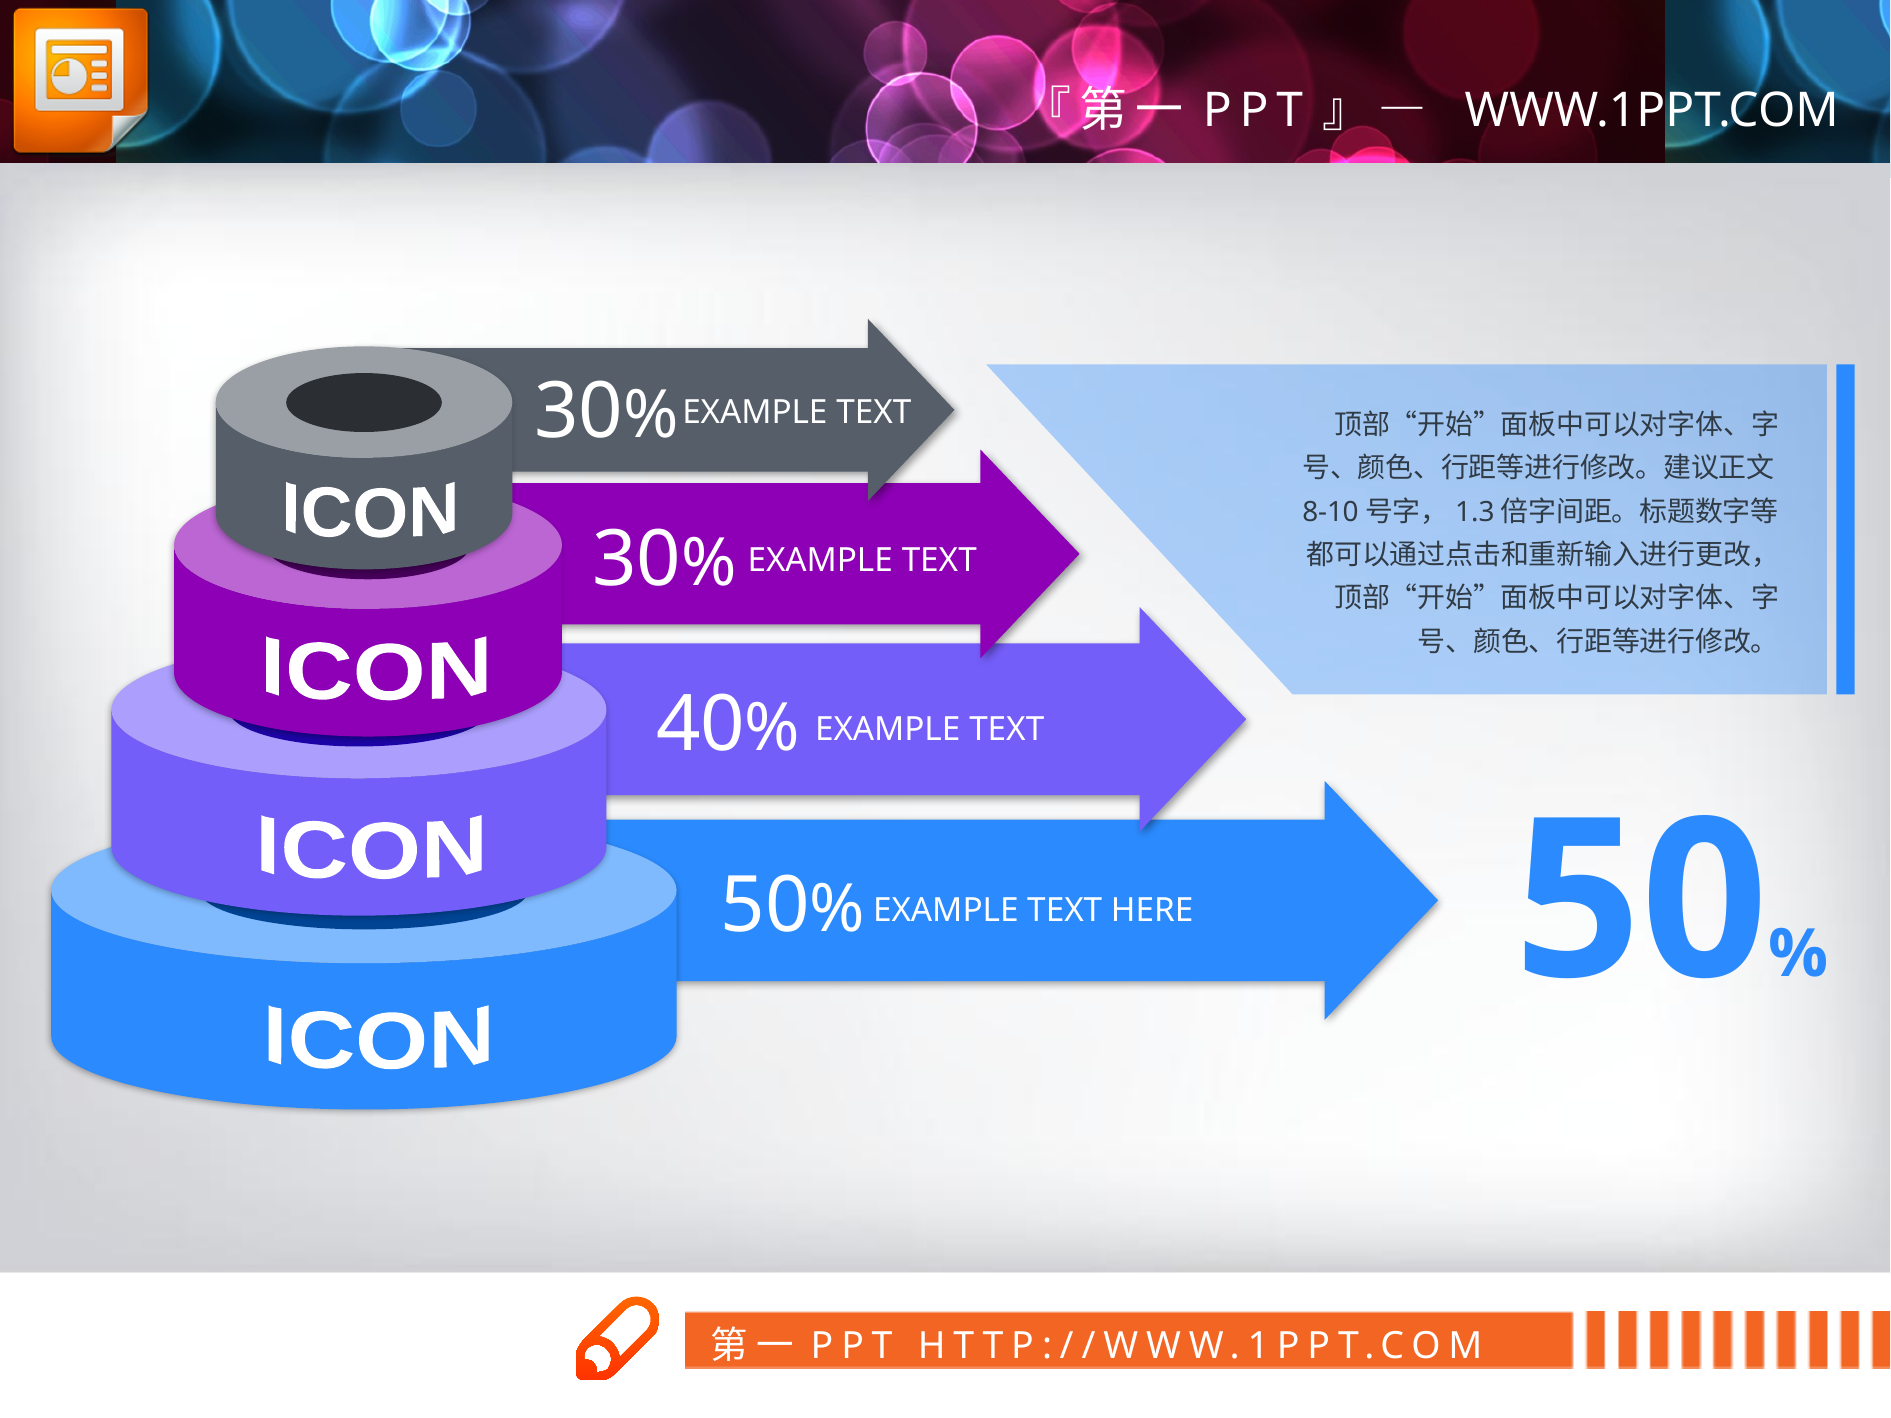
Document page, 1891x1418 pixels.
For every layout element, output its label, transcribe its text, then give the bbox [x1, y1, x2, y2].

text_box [215, 346, 513, 570]
text_box 40% [641, 664, 816, 773]
text_box [610, 607, 1247, 832]
text_box [567, 449, 1080, 659]
text_box 30% [519, 352, 694, 461]
text_box EXAMPLE TEXT [732, 531, 992, 586]
text_box [986, 364, 1827, 695]
picture [0, 0, 1891, 1275]
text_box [173, 480, 563, 737]
text_box 50% [705, 845, 880, 954]
text_box 顶部“开始”面板中可以对字体、字号、颜色、行距等进行修改。建议正文8-10号字，1.3倍字间距。标题数字等都可以通过点击和重新输入进行更改，顶部“开始”面板中可以对字体、字号、颜色、行距等进行修改。 [1287, 389, 1794, 665]
text_box EXAMPLE TEXT HERE [858, 880, 1209, 936]
text_box [280, 924, 448, 930]
text_box [1836, 364, 1855, 695]
picture [685, 1311, 1891, 1369]
text_box 50% [1499, 746, 1844, 1028]
text_box EXAMPLE TEXT [800, 699, 1059, 755]
text_box [514, 318, 928, 501]
text_box 30% [577, 500, 752, 609]
text_box [612, 780, 1439, 1020]
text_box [111, 640, 607, 916]
text_box [51, 845, 677, 1110]
text_box EXAMPLE TEXT [667, 382, 997, 438]
